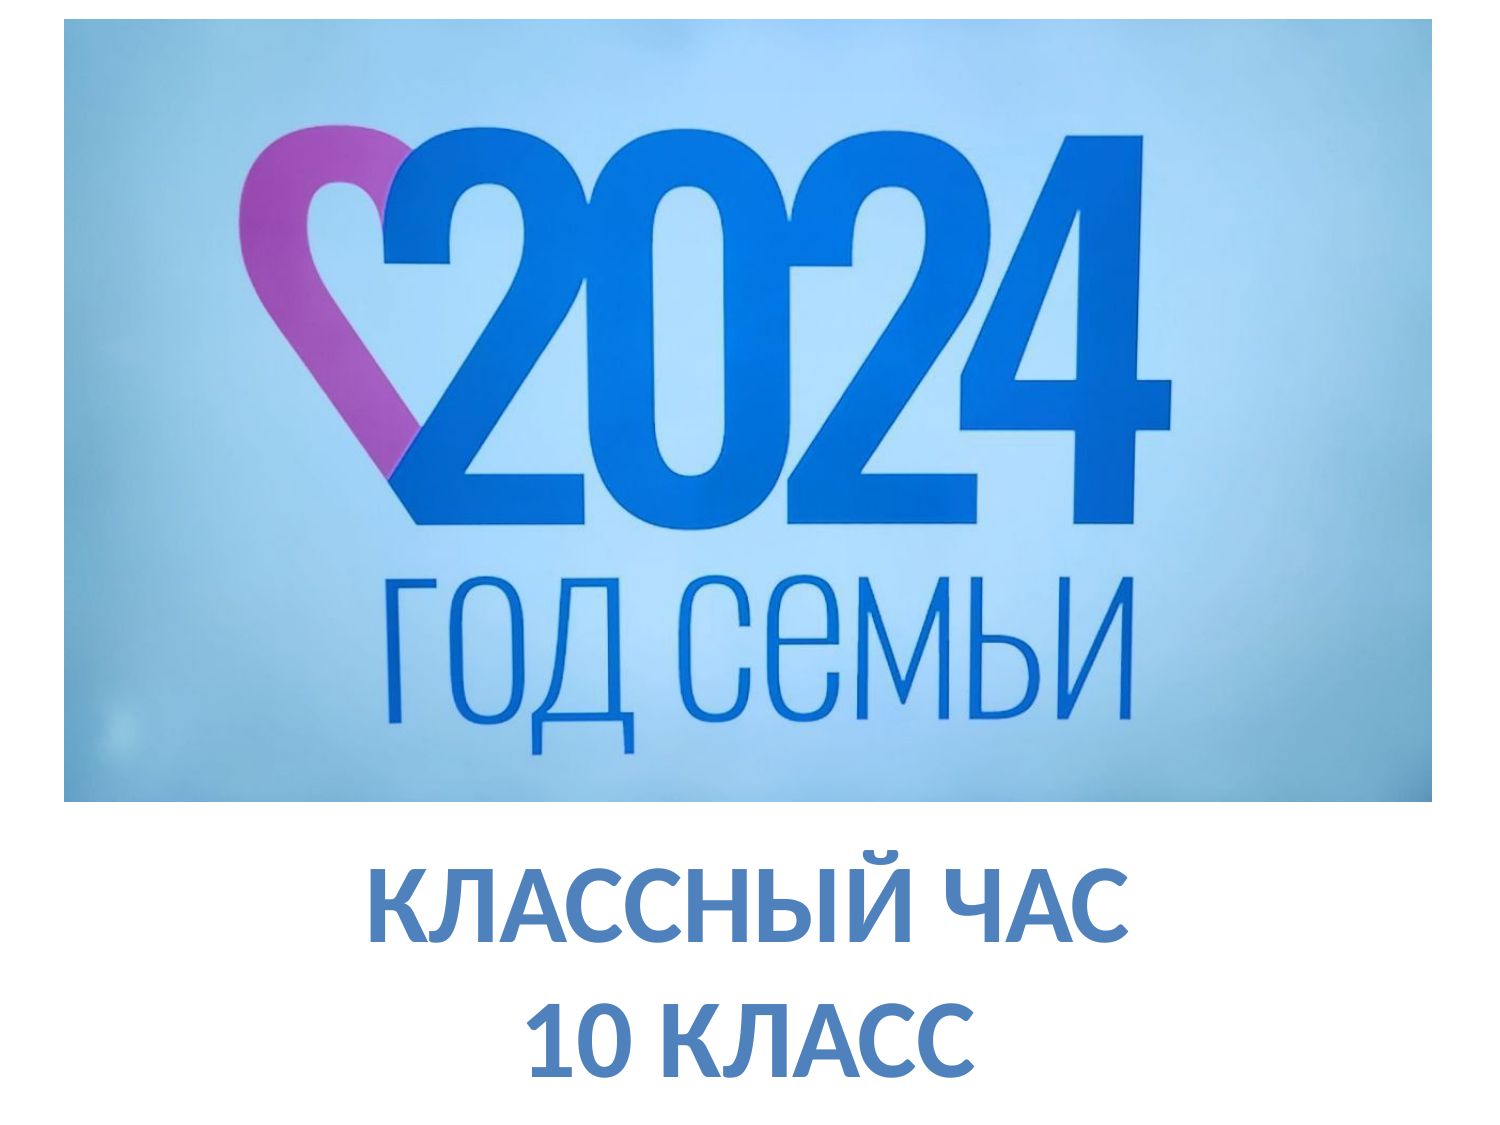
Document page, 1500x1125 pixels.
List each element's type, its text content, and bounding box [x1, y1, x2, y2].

text_box КЛАССНЫЙ ЧАС 10 класс [18, 822, 1478, 1108]
picture [64, 18, 1432, 802]
